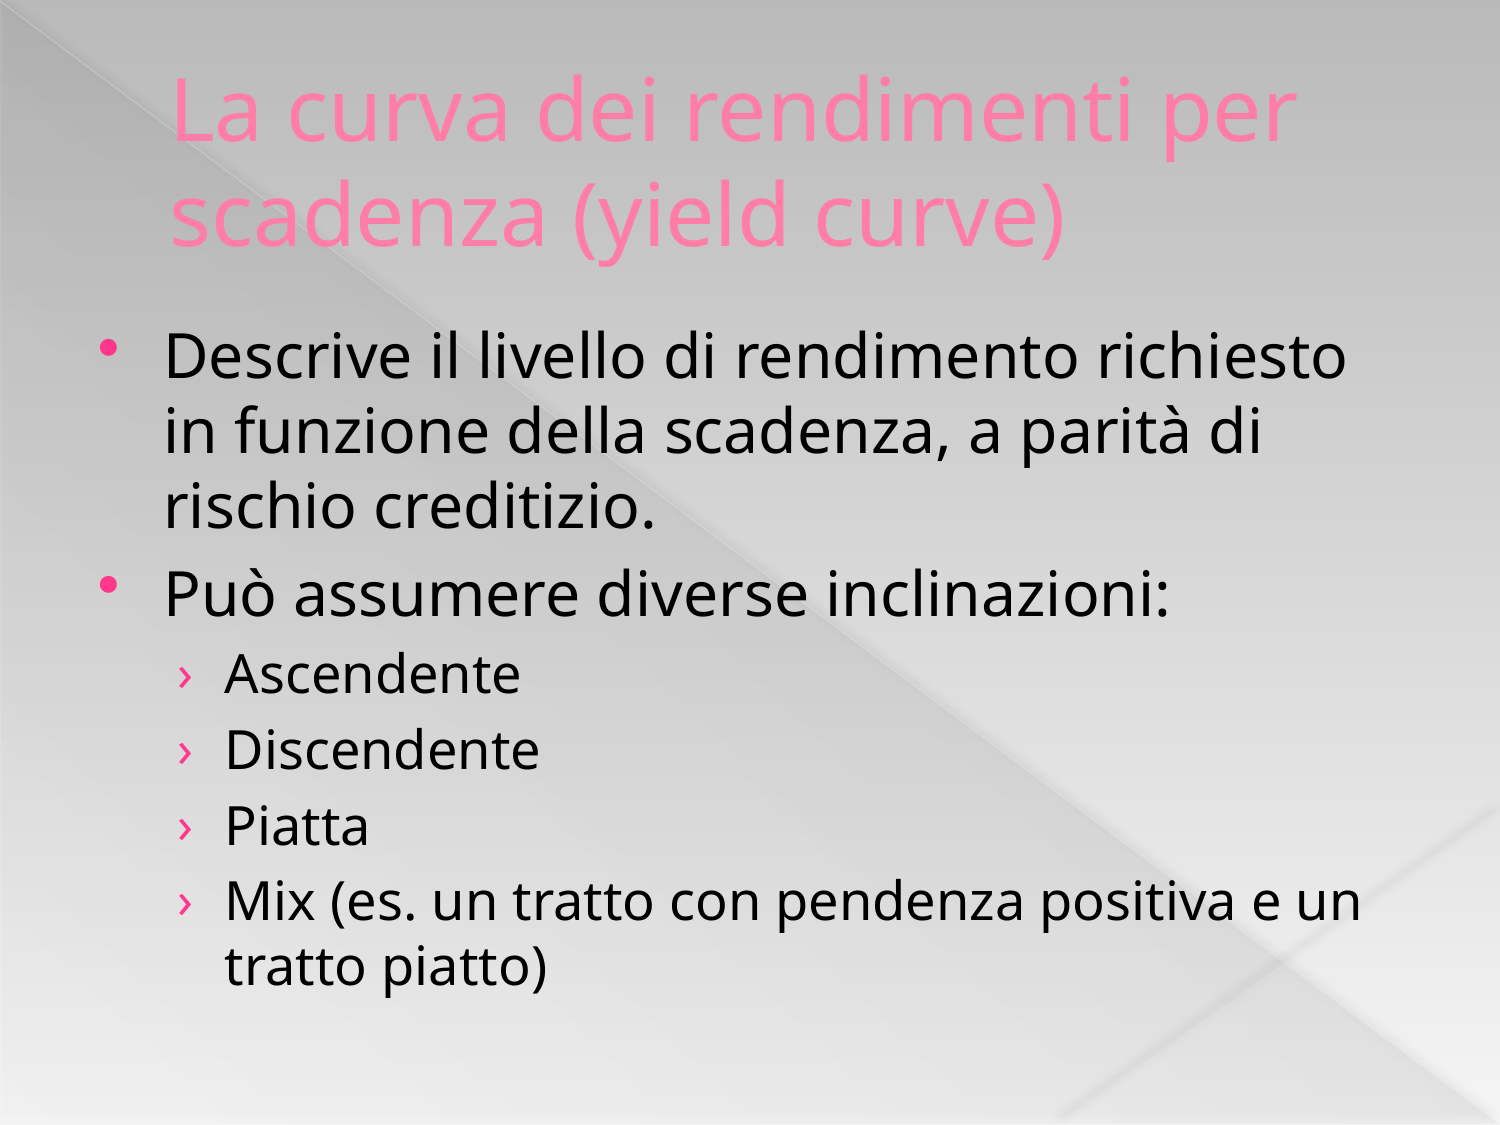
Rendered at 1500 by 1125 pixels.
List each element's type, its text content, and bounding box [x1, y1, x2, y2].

list Descrive il livello di rendimento richiesto in funzione della scadenza, a parità di rischio creditizio. Può assumere diverse inclinazioni: Ascendente Discendente Piatta Mix (es. un tratto con pendenza positiva e un tratto piatto) [75, 308, 1425, 1059]
title La curva dei rendimenti per scadenza (yield curve) [75, 43, 1425, 274]
